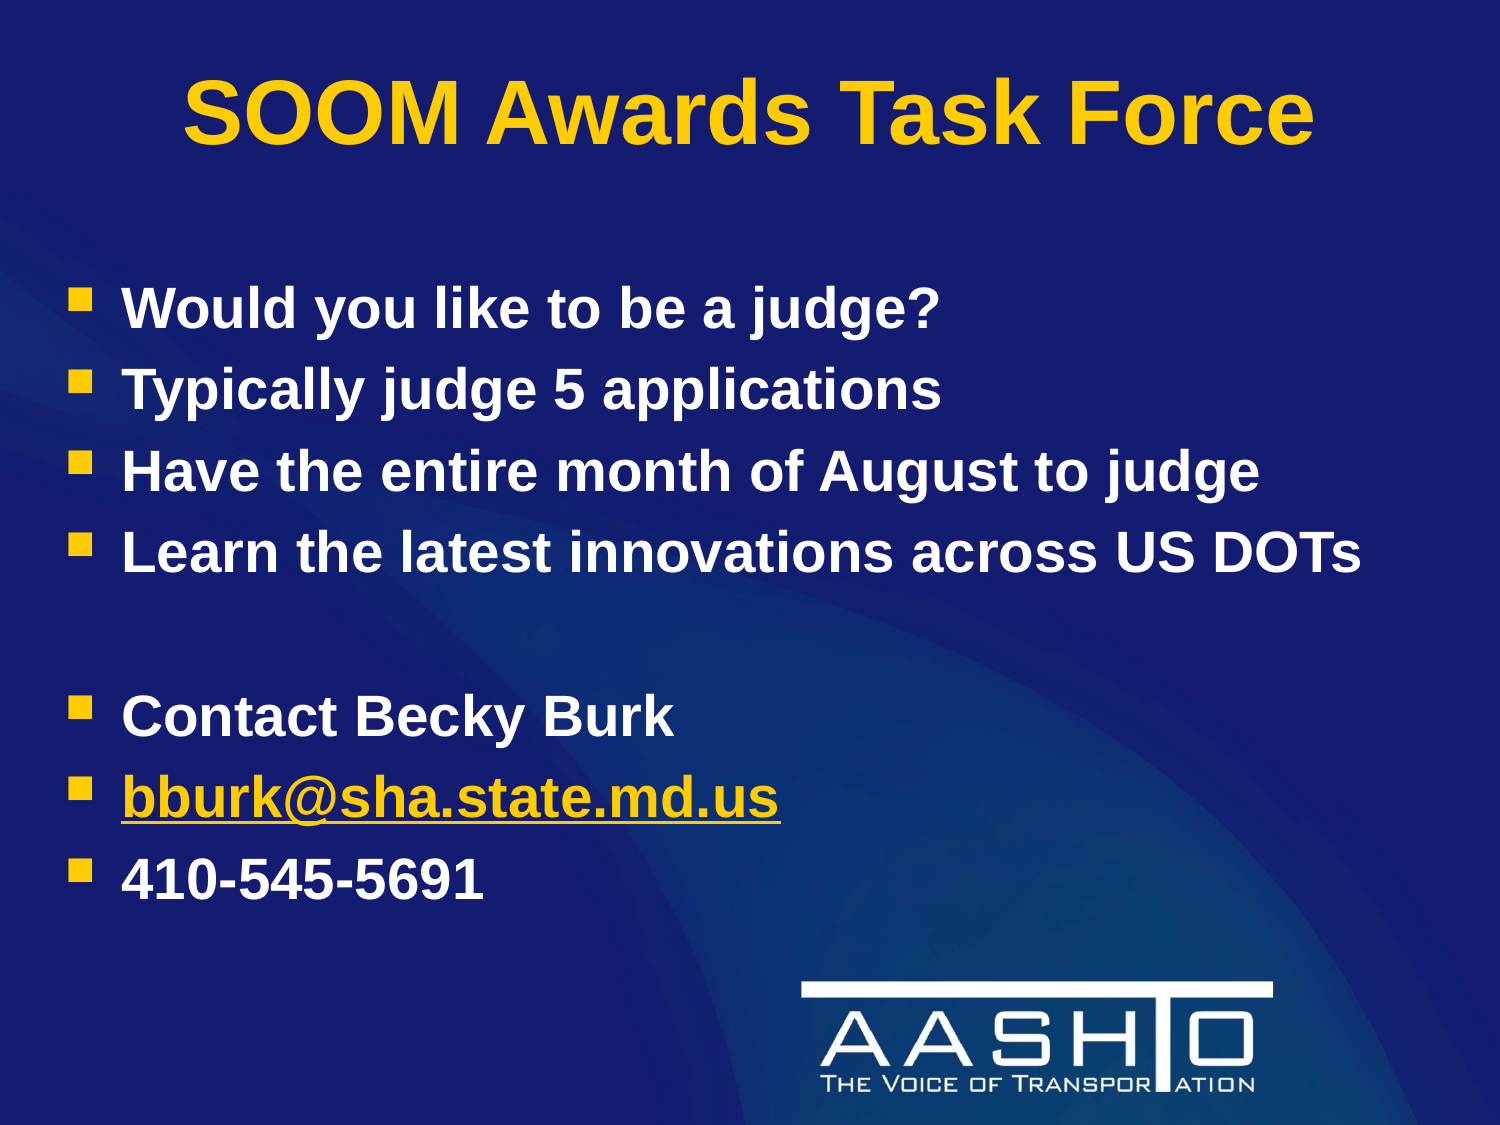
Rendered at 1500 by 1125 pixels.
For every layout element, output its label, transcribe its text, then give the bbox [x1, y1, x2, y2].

title SOOM Awards Task Force [75, 45, 1425, 233]
list Would you like to be a judge? Typically judge 5 applications Have the entire month of August to judge Learn the latest innovations across US DOTs Contact Becky Burk bburk@sha.state.md.us 410-545-5691 [49, 262, 1401, 1006]
picture [0, 0, 1500, 1125]
